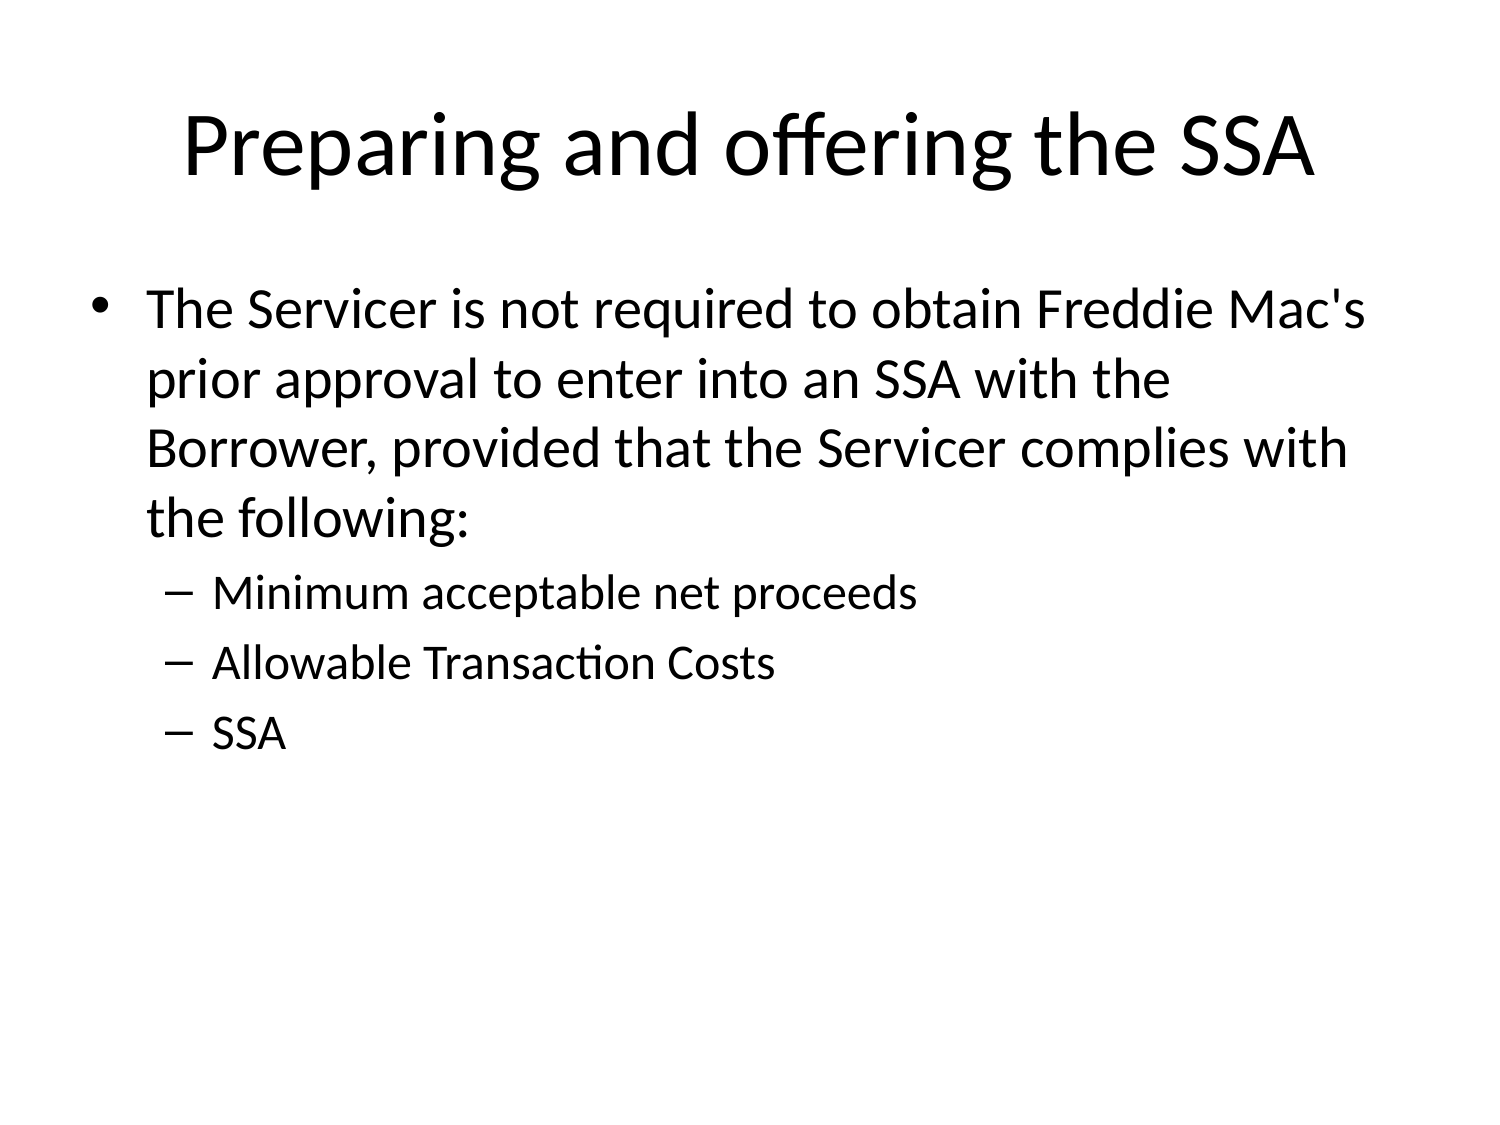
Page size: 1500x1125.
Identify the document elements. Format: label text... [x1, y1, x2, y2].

list The Servicer is not required to obtain Freddie Mac's prior approval to enter into an SSA with the Borrower, provided that the Servicer complies with the following: Minimum acceptable net proceeds Allowable Transaction Costs SSA [75, 262, 1425, 1005]
title Preparing and offering the SSA [75, 45, 1425, 233]
